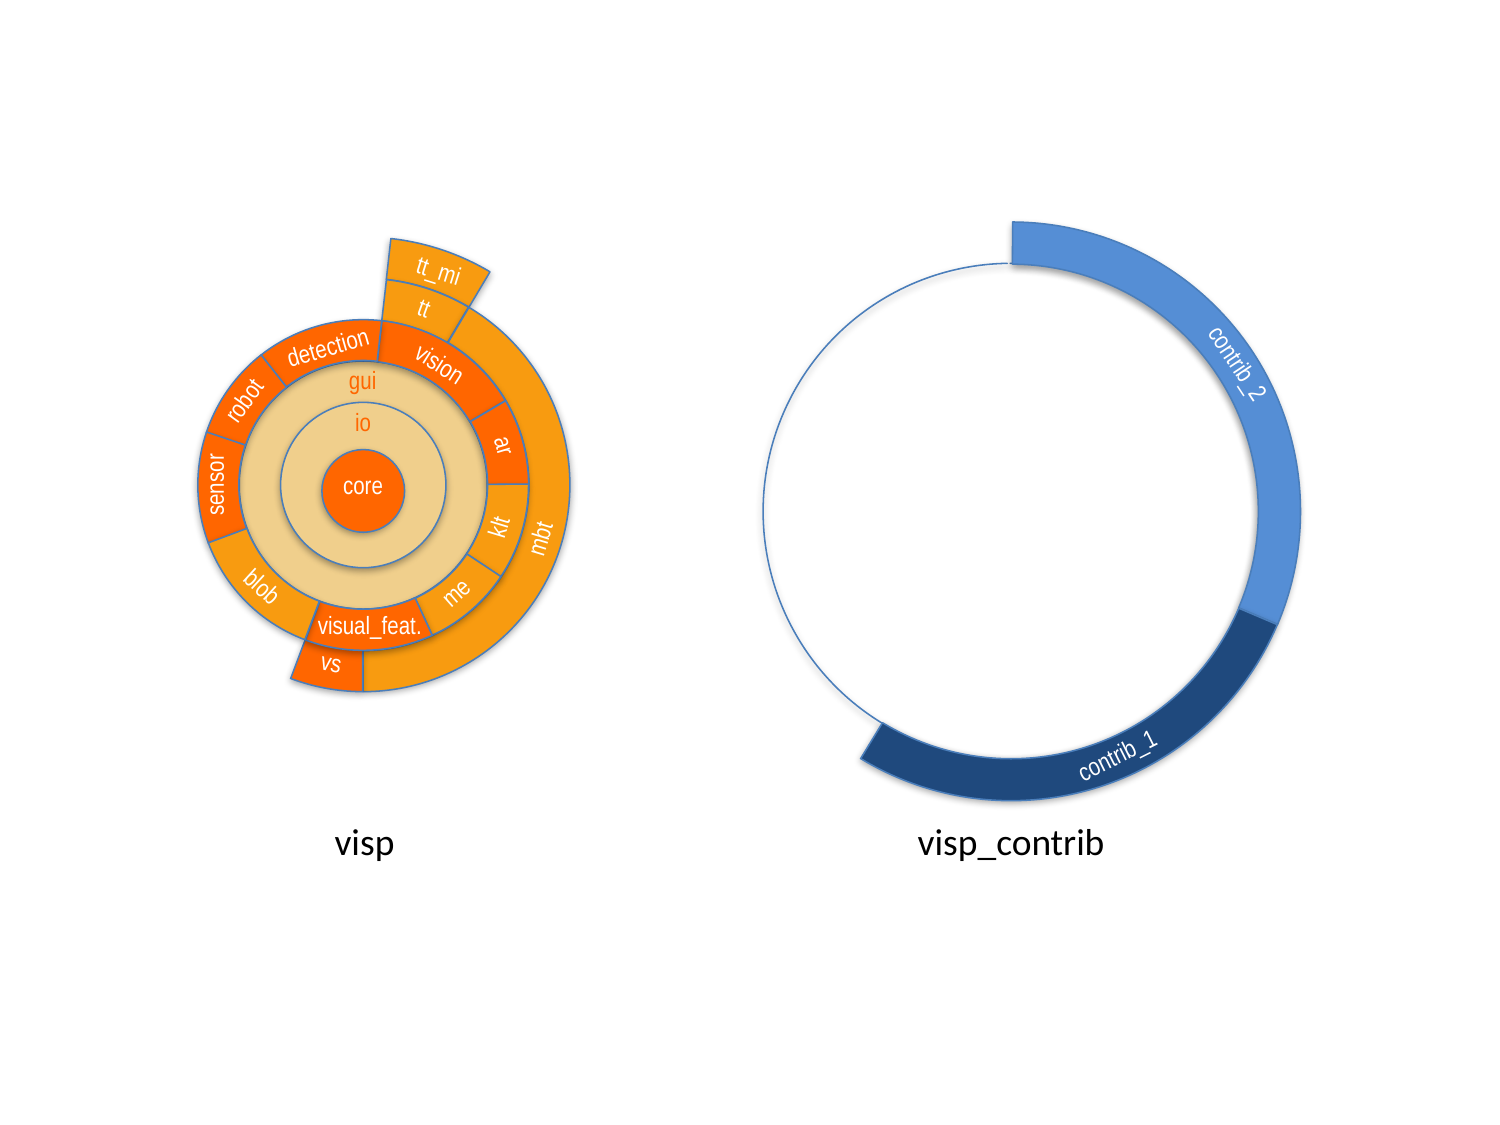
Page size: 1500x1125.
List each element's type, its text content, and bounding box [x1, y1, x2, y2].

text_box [114, 236, 612, 734]
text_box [721, 221, 1301, 801]
text_box visp_contrib [842, 810, 1180, 870]
text_box visp [196, 810, 534, 870]
